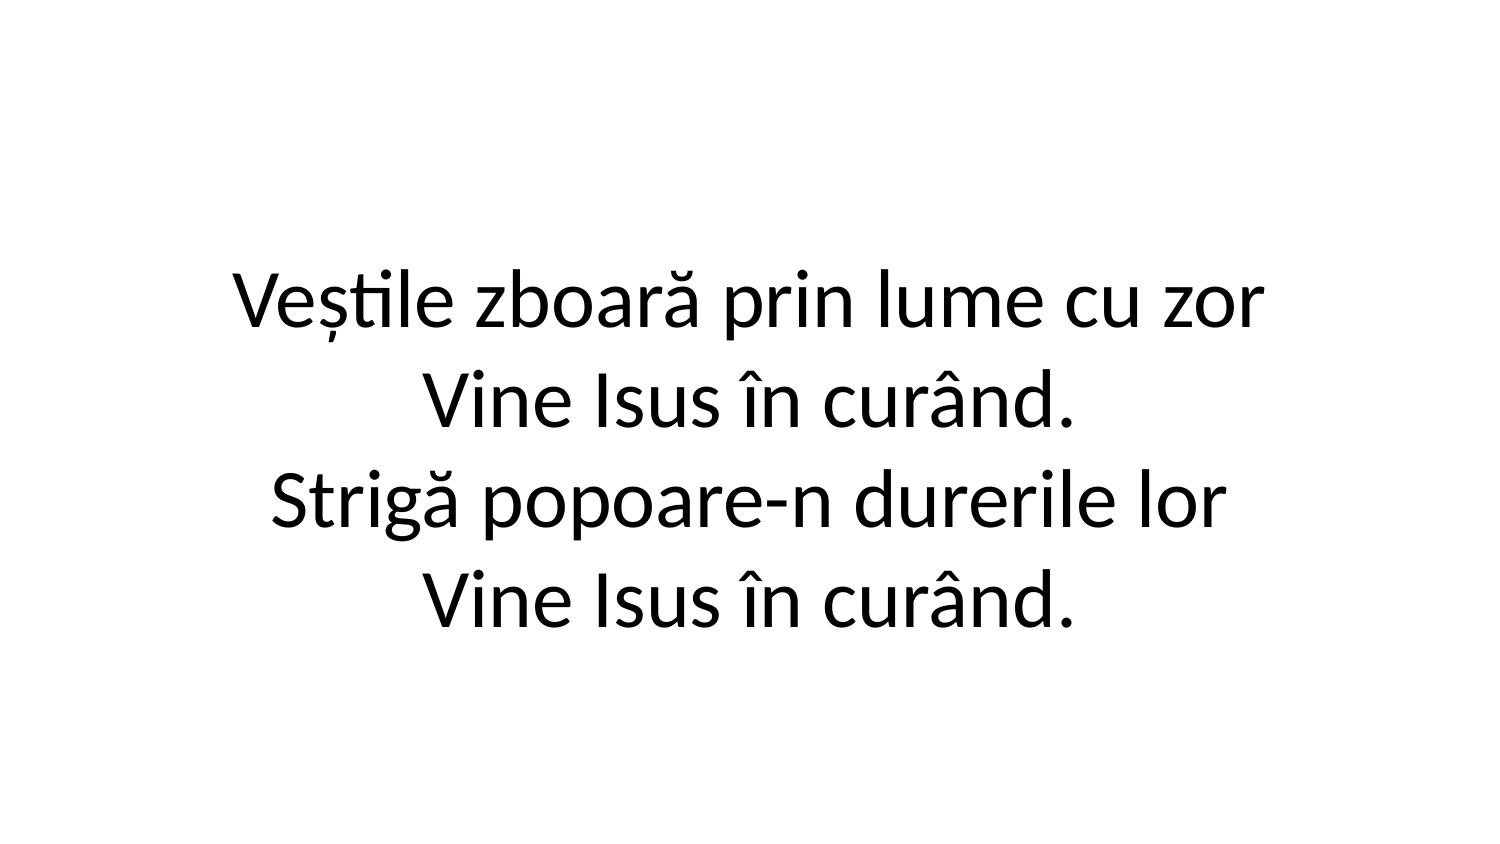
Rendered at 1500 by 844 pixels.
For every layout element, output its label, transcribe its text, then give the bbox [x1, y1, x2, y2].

text_box Veștile zboară prin lume cu zor Vine Isus în curând. Strigă popoare-n durerile lor Vine Isus în curând. [217, 192, 1282, 652]
